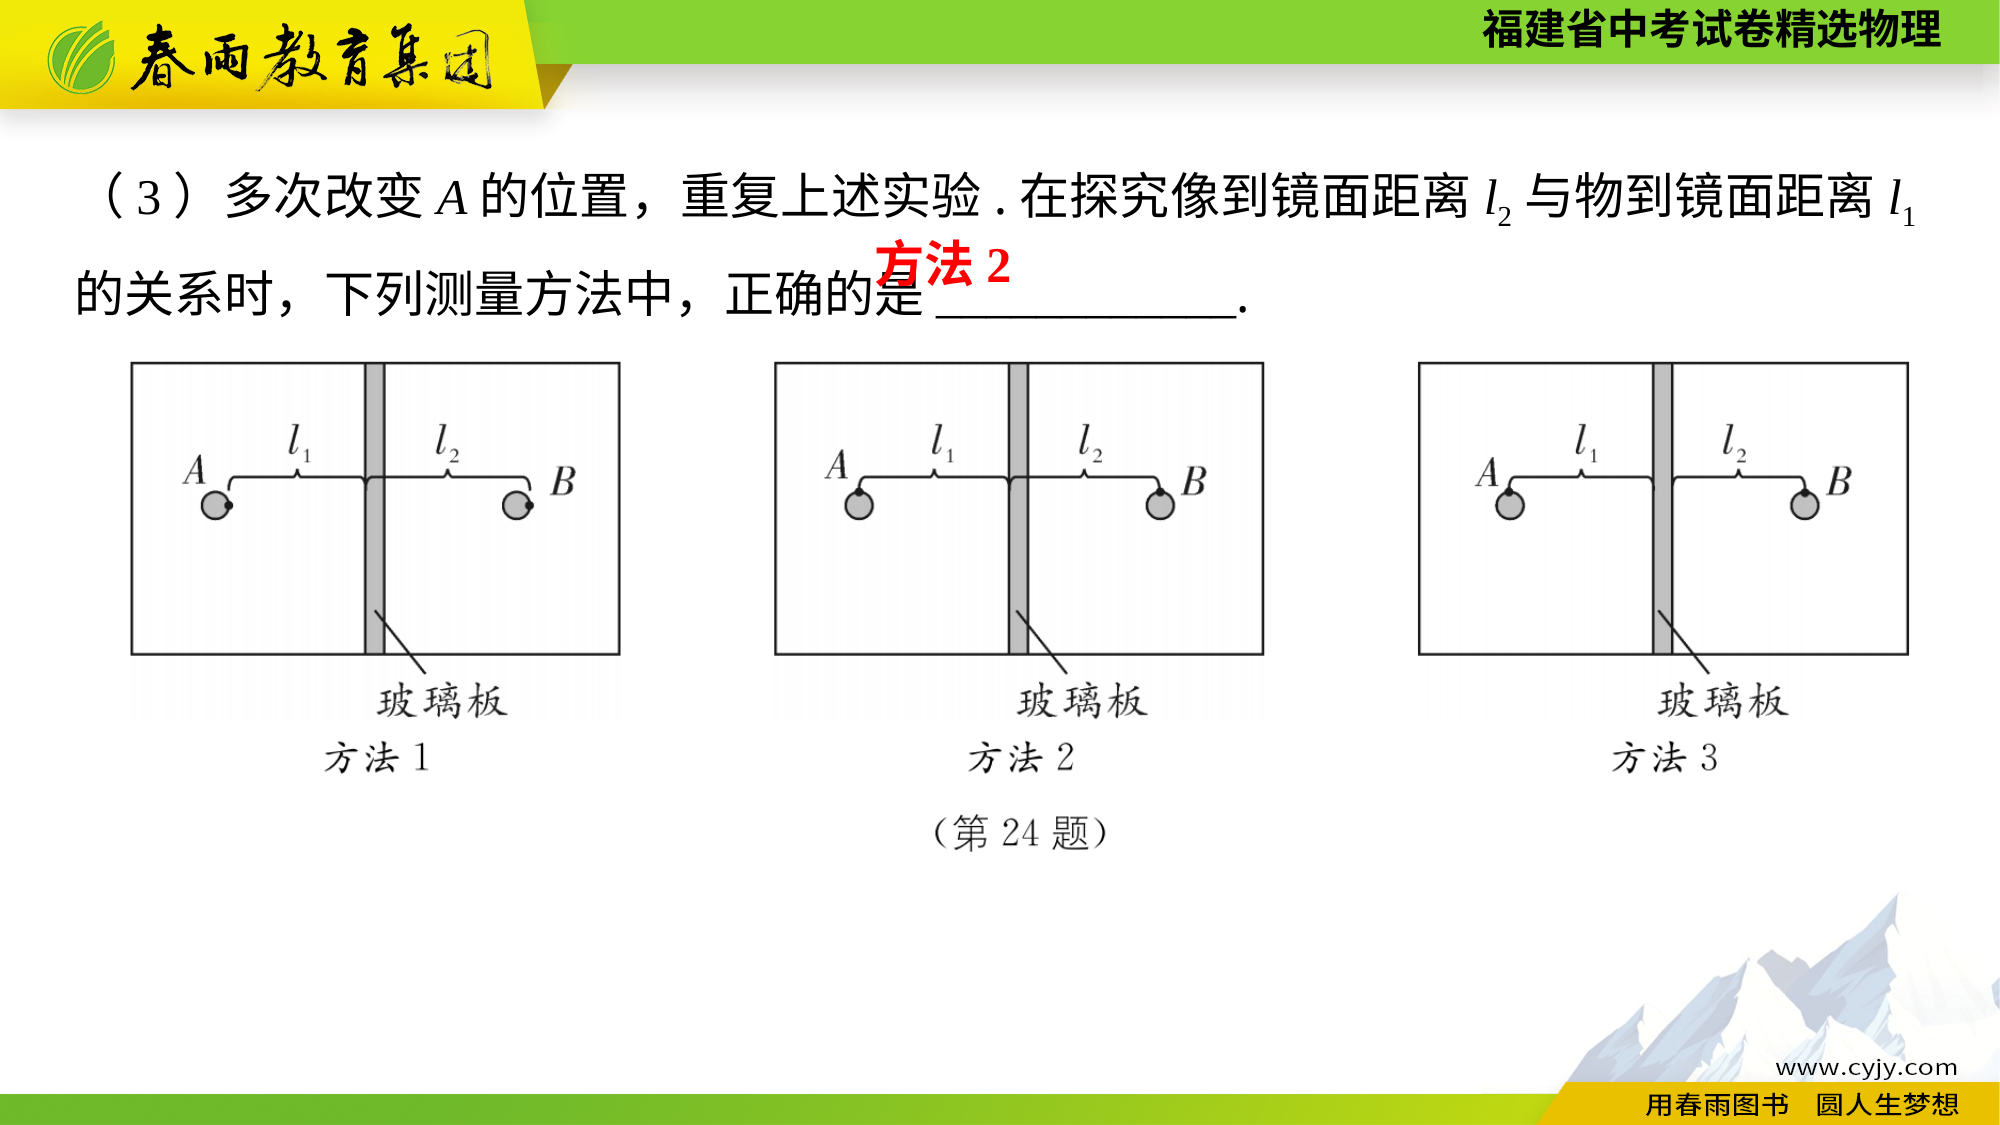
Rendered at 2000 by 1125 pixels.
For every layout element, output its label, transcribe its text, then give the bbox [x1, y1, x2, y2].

picture [0, 0, 2000, 1125]
list （3）多次改变A的位置，重复上述实验.在探究像到镜面距离l2与物到镜面距离l1的关系时，下列测量方法中，正确的是____________. [59, 122, 1944, 320]
text_box 方法2 [859, 225, 1089, 300]
